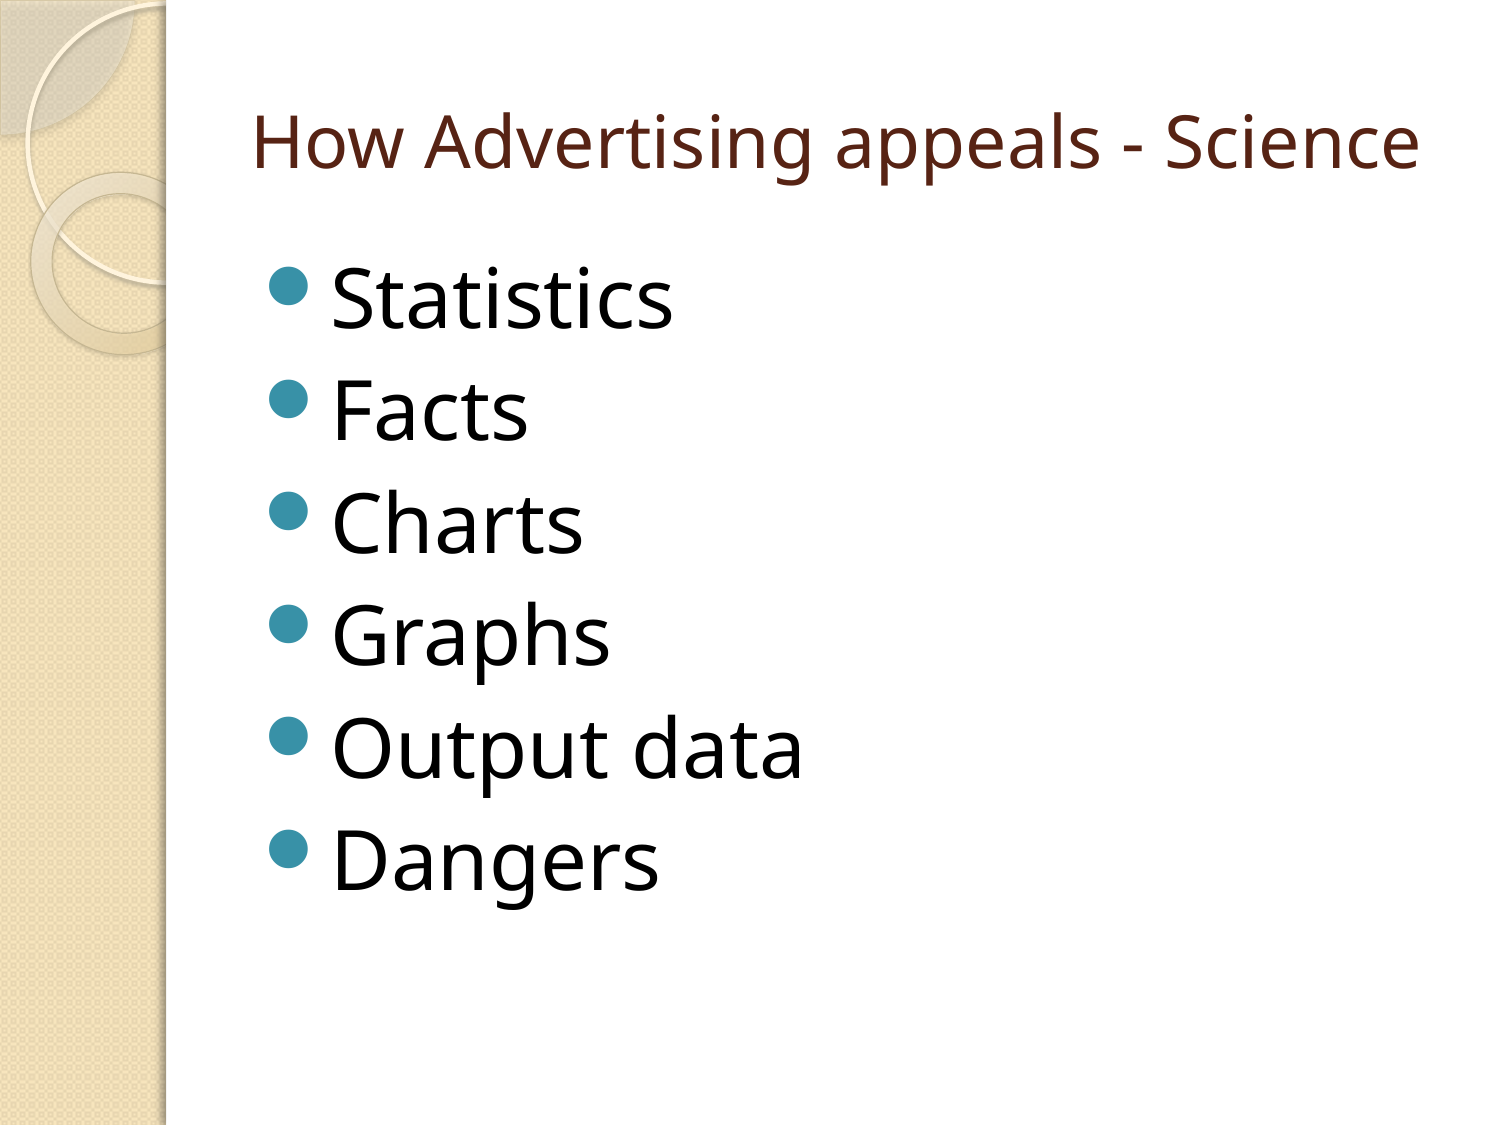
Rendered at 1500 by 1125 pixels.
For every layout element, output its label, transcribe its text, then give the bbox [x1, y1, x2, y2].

list Statistics Facts Charts Graphs Output data Dangers [235, 237, 1466, 1025]
title How Advertising appeals - Science [235, 45, 1466, 233]
